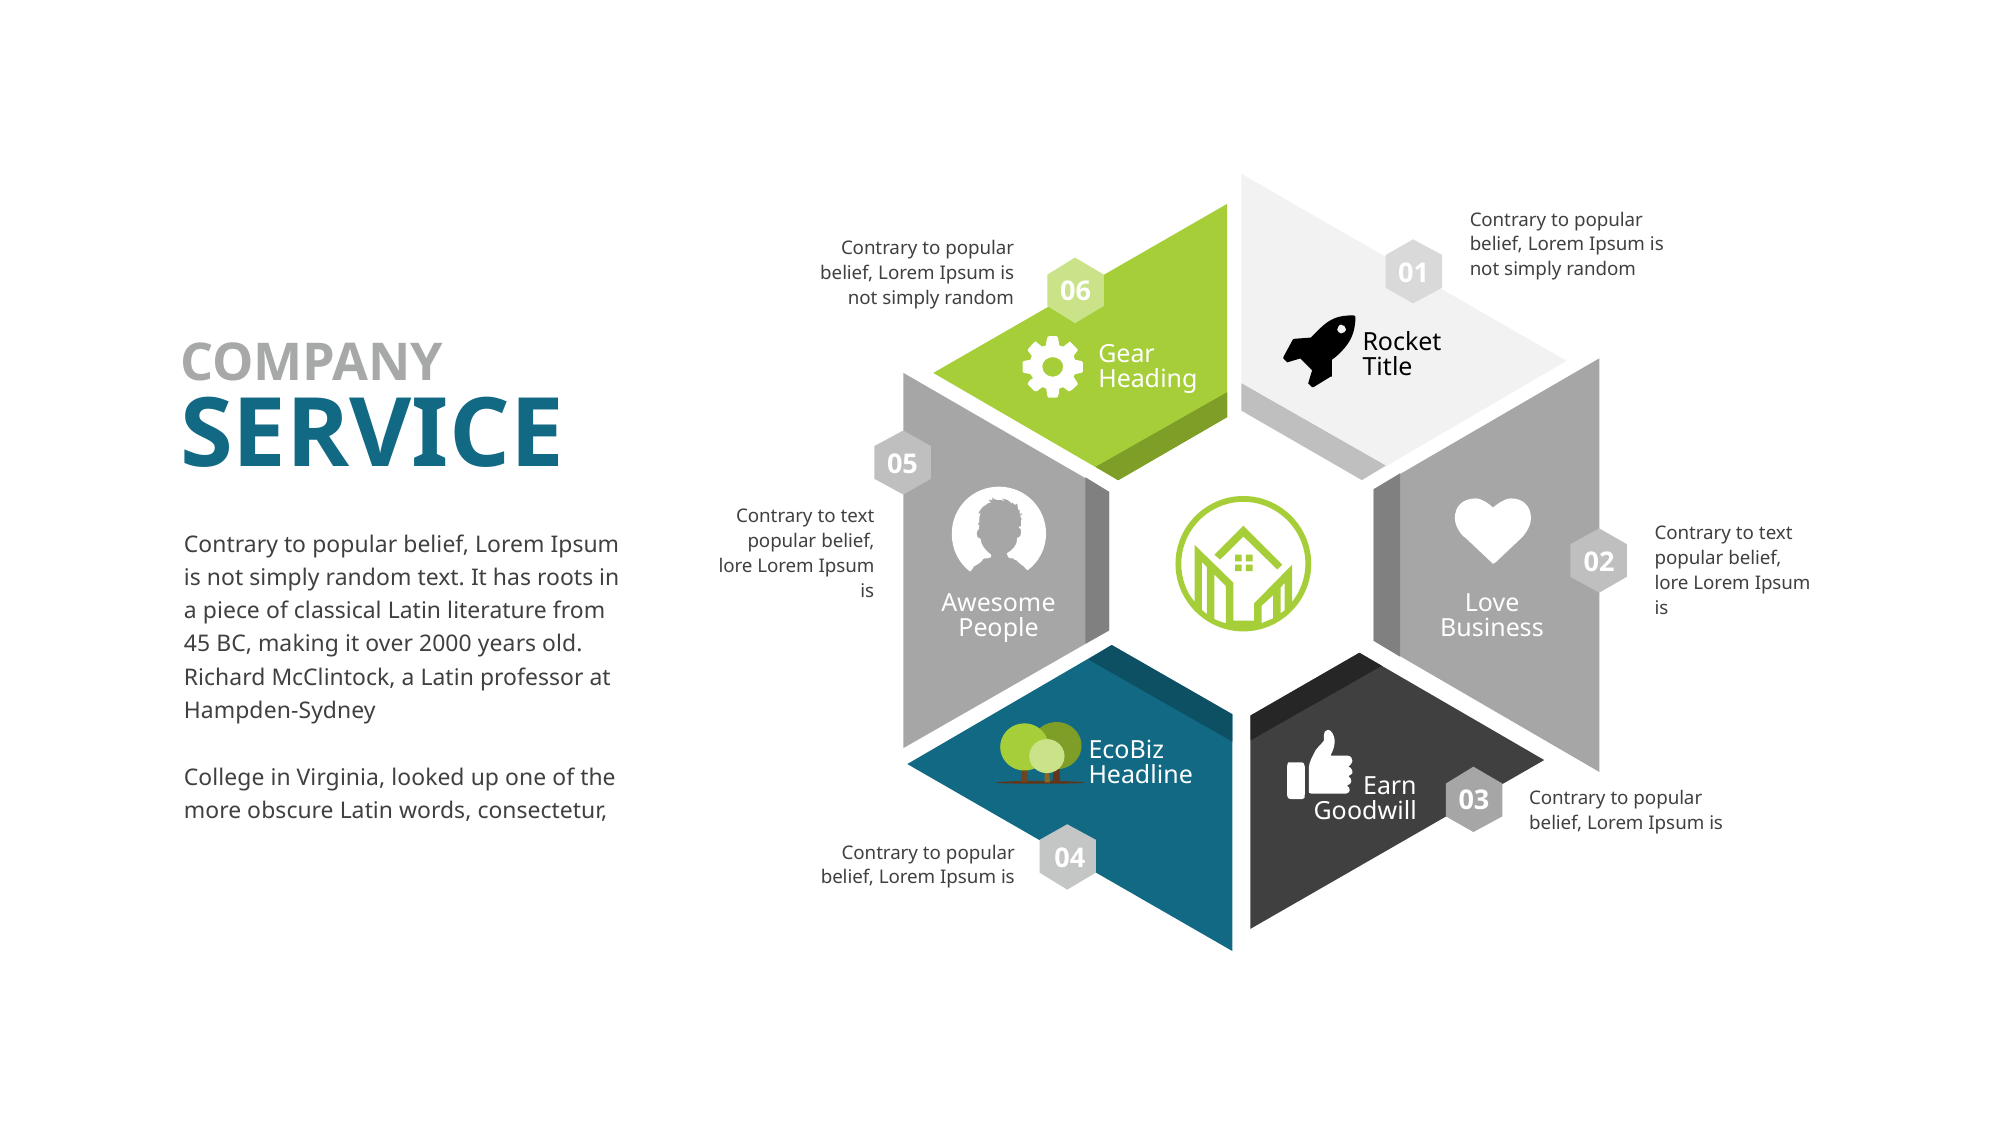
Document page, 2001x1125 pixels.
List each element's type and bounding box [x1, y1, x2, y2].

picture [1175, 495, 1313, 633]
text_box [165, 173, 1835, 952]
